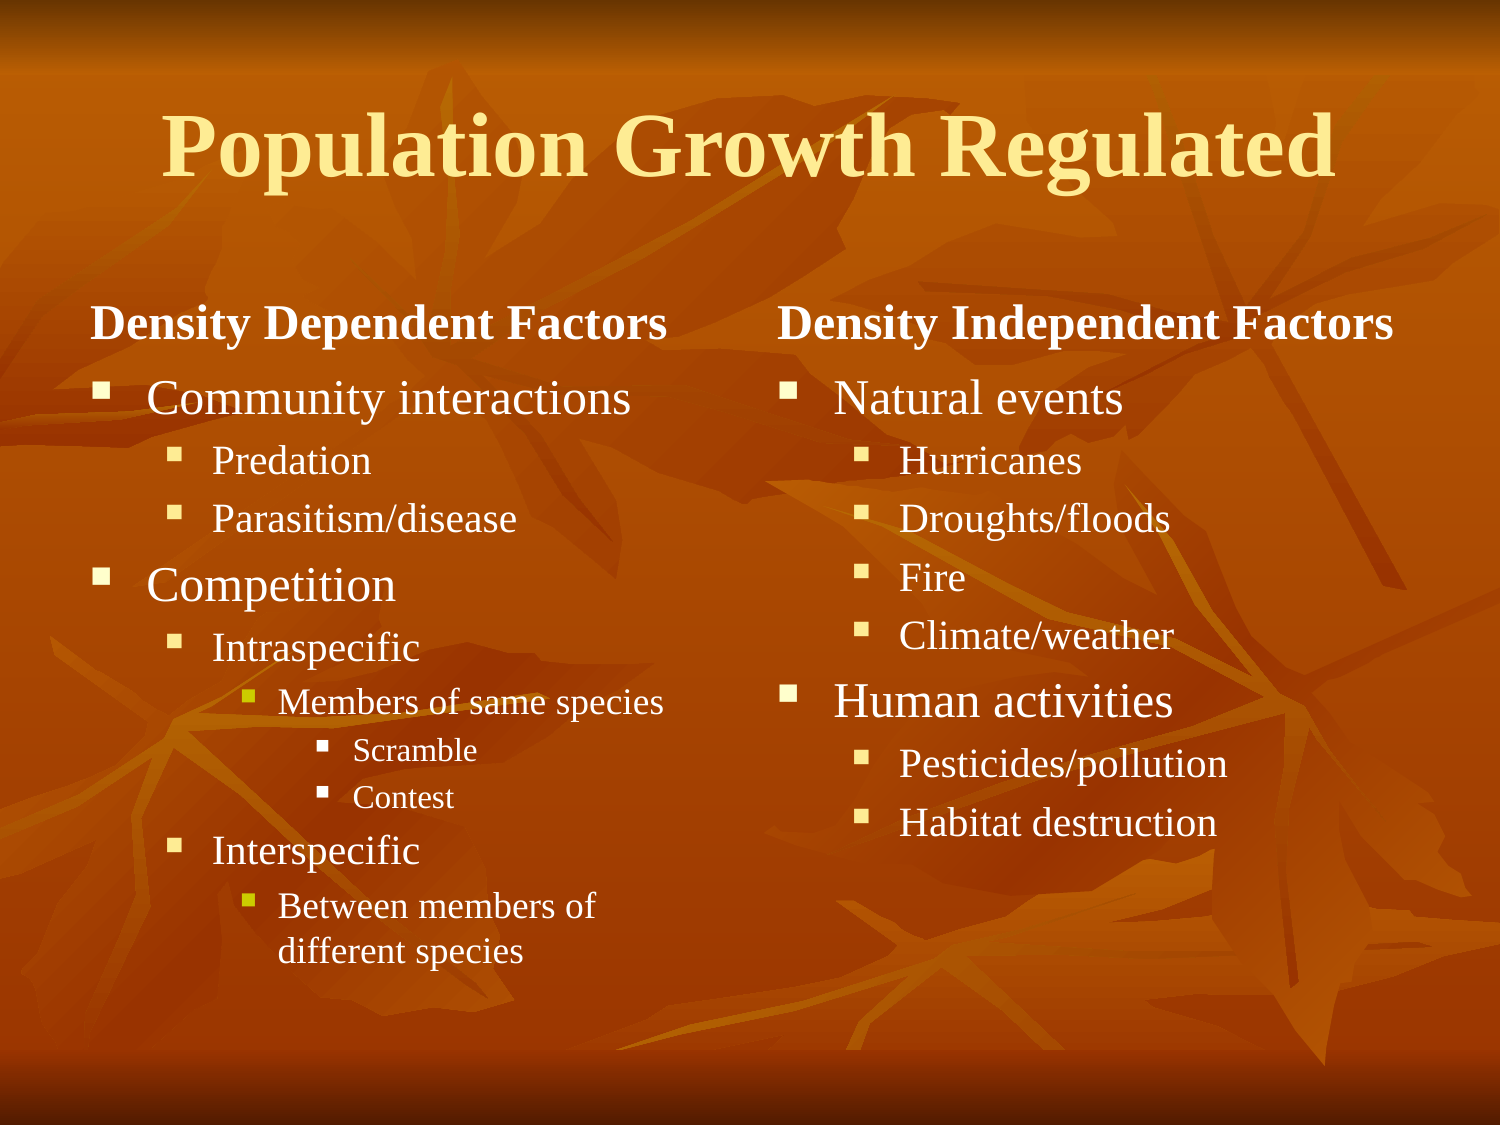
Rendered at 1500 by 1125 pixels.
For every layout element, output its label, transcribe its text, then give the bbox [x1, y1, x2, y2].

list Density Dependent Factors [74, 251, 738, 356]
list Community interactions Predation Parasitism/disease Competition Intraspecific Members of same species Scramble Contest Interspecific Between members of different species [74, 356, 738, 1006]
list Density Independent Factors [761, 251, 1426, 356]
title Population Growth Regulated [74, 45, 1426, 234]
list Natural events Hurricanes Droughts/floods Fire Climate/weather Human activities Pesticides/pollution Habitat destruction [761, 356, 1426, 1006]
